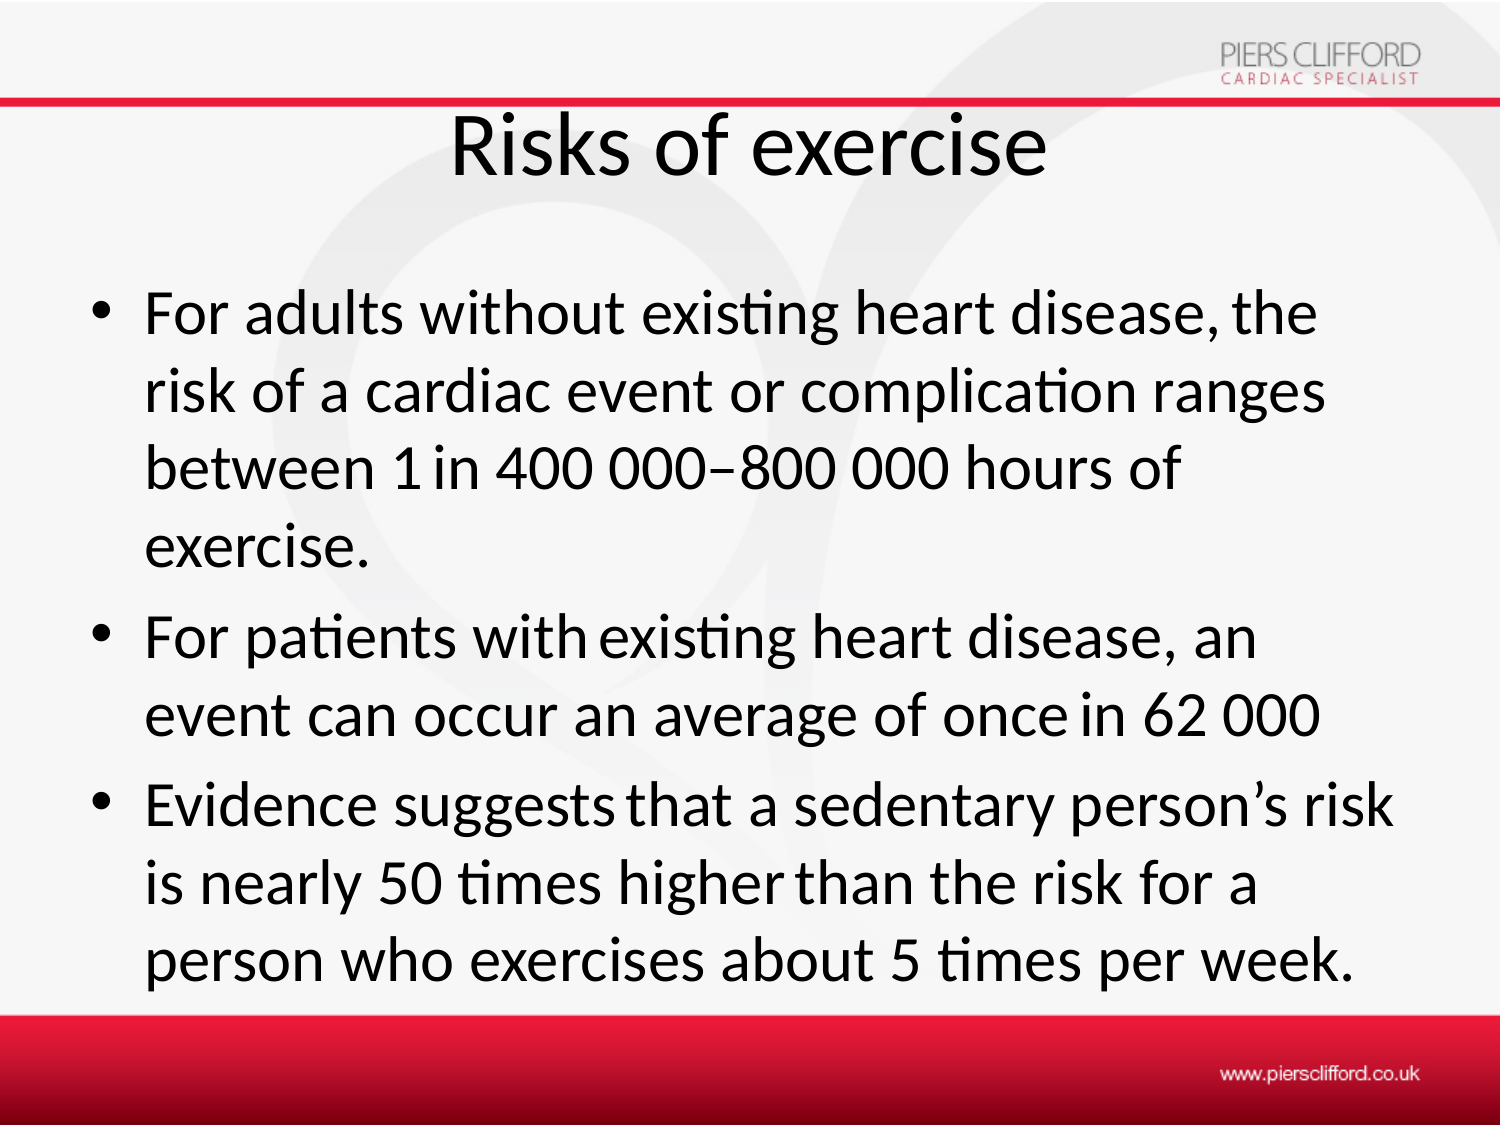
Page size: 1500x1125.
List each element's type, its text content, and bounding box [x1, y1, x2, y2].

list For adults without existing heart disease, the risk of a cardiac event or complication ranges between 1 in 400 000–800 000 hours of exercise. For patients with existing heart disease, an event can occur an average of once in 62 000 Evidence suggests that a sedentary person’s risk is nearly 50 times higher than the risk for a person who exercises about 5 times per week. [74, 262, 1426, 1006]
picture [0, 2, 1500, 1125]
title Risks of exercise [74, 44, 1426, 233]
